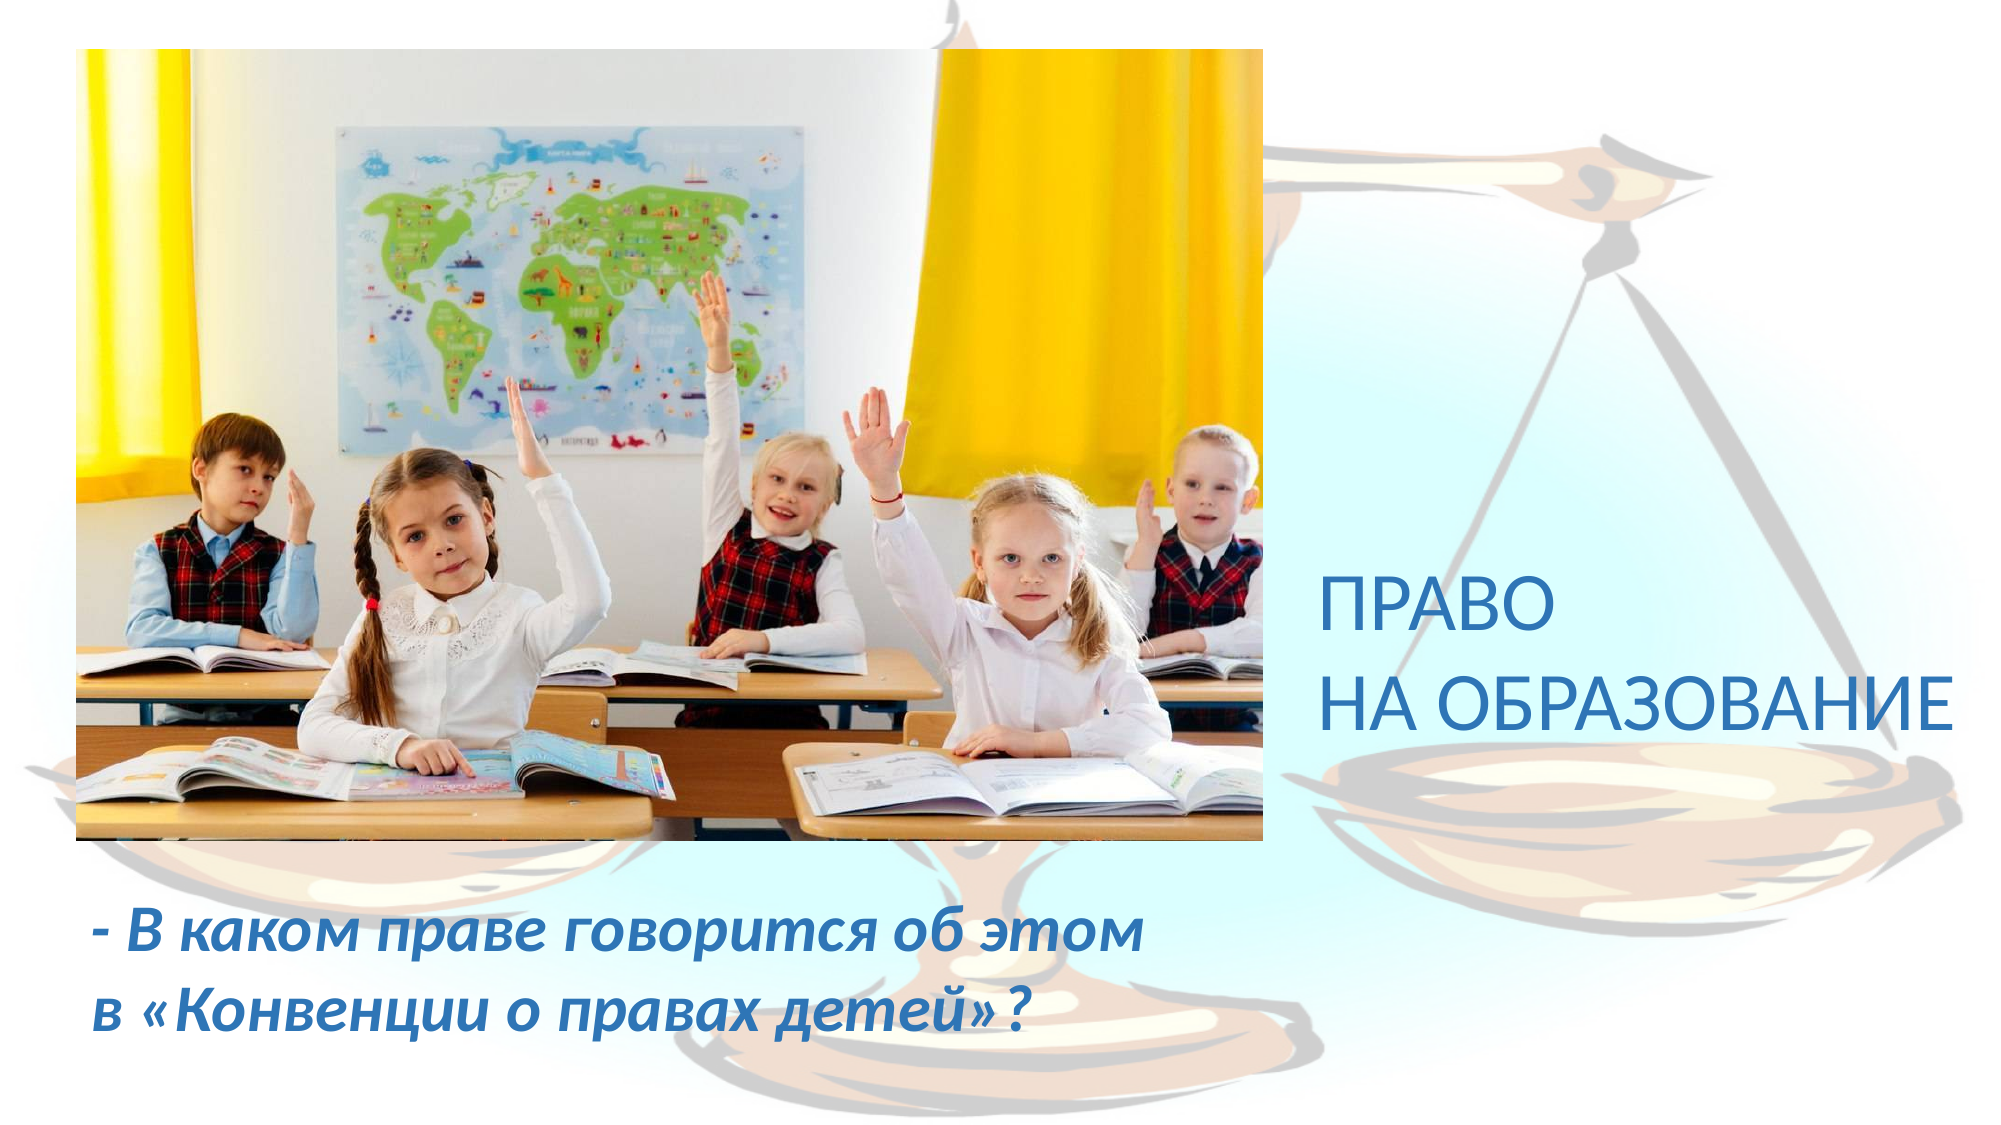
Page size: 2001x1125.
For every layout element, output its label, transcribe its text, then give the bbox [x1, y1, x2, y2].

picture [75, 49, 1263, 841]
text_box ПРАВО НА ОБРАЗОВАНИЕ [1303, 540, 1972, 755]
text_box - В каком праве говорится об этом в «Конвенции о правах детей»? [76, 877, 1174, 1052]
